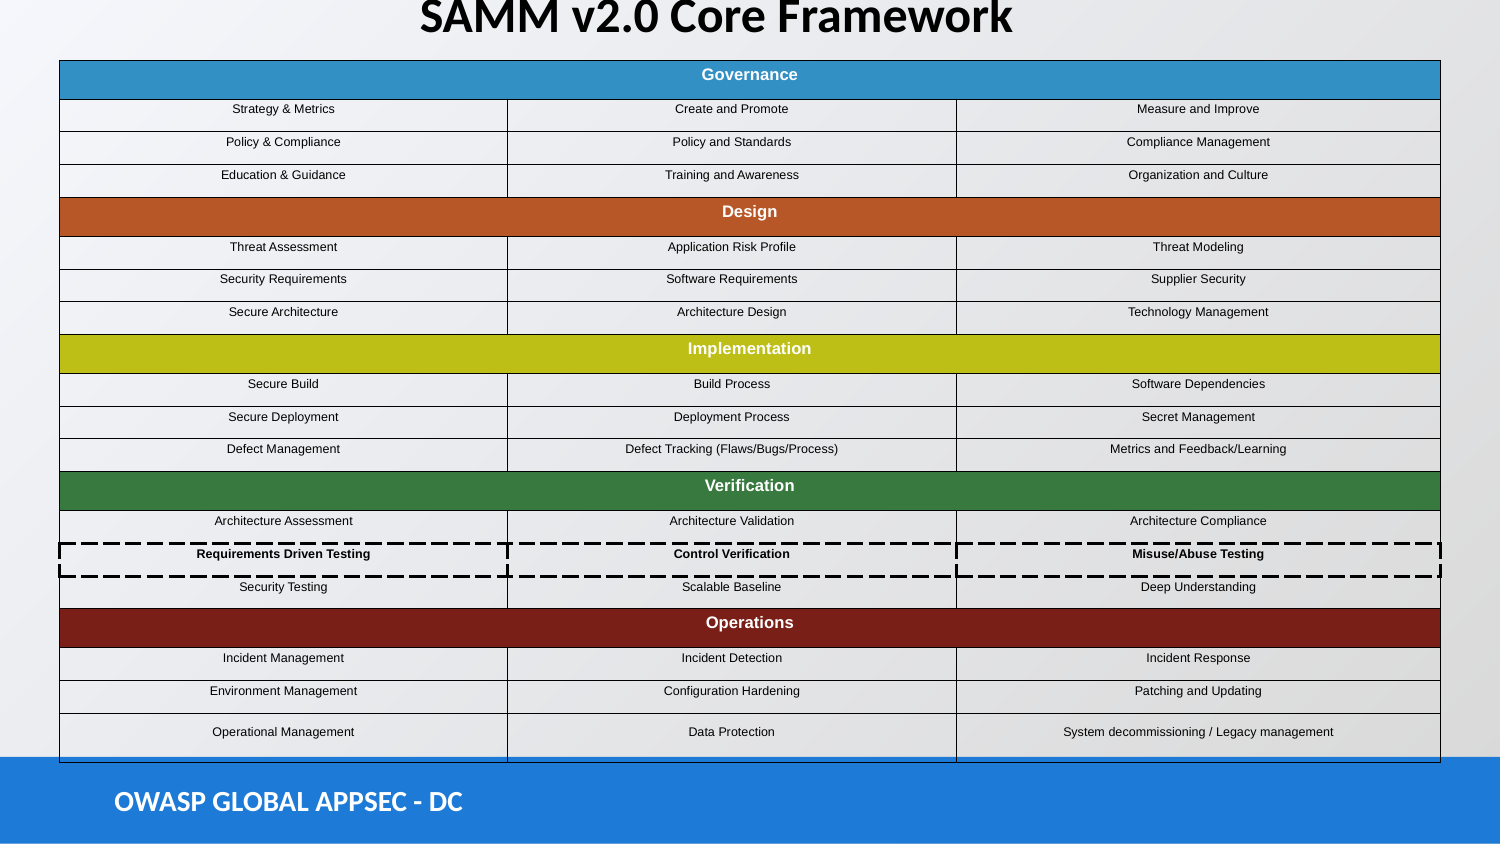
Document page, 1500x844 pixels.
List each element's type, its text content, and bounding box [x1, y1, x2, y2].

table_cell Technology Management [957, 302, 1440, 334]
table_cell System decommissioning / Legacy management [957, 714, 1440, 762]
table_cell Supplier Security [957, 270, 1440, 301]
table_cell Architecture Assessment [60, 511, 507, 543]
table_cell Software Dependencies [957, 374, 1440, 406]
table_cell Incident Detection [508, 648, 956, 680]
table_cell Architecture Validation [508, 511, 956, 543]
table_header Governance [60, 61, 1440, 99]
table_cell Policy & Compliance [60, 132, 507, 164]
table_cell Incident Management [60, 648, 507, 680]
table_cell Deployment Process [508, 407, 956, 438]
table_cell Organization and Culture [957, 165, 1440, 197]
table_cell Secure Architecture [60, 302, 507, 334]
table_cell Requirements Driven Testing [60, 543, 507, 576]
table_cell Architecture Compliance [957, 511, 1440, 543]
table_cell Secure Build [60, 374, 507, 406]
table_cell Metrics and Feedback/Learning [957, 439, 1440, 471]
table_cell Architecture Design [508, 302, 956, 334]
table_cell Threat Assessment [60, 237, 507, 269]
table_cell Software Requirements [508, 270, 956, 301]
table_cell Defect Tracking (Flaws/Bugs/Process) [508, 439, 956, 471]
table_cell Secret Management [957, 407, 1440, 438]
table_cell Security Requirements [60, 270, 507, 301]
table_cell Compliance Management [957, 132, 1440, 164]
table_cell Secure Deployment [60, 407, 507, 438]
table_cell Build Process [508, 374, 956, 406]
table_cell Education & Guidance [60, 165, 507, 197]
table_cell Defect Management [60, 439, 507, 471]
title SAMM v2.0 Core Framework [69, 0, 1364, 48]
table_cell Control Verification [507, 543, 956, 576]
table_cell Policy and Standards [508, 132, 956, 164]
table_cell Operational Management [60, 714, 507, 762]
table_cell Implementation [60, 335, 1440, 373]
table_cell Strategy & Metrics [60, 100, 507, 131]
table_cell Patching and Updating [957, 681, 1440, 713]
table_cell Scalable Baseline [508, 576, 956, 608]
table_cell Training and Awareness [508, 165, 956, 197]
table_cell Security Testing [60, 576, 507, 608]
table_cell Incident Response [957, 648, 1440, 680]
table_cell Environment Management [60, 681, 507, 713]
table_cell Application Risk Profile [508, 237, 956, 269]
table_cell Configuration Hardening [508, 681, 956, 713]
table_cell Measure and Improve [957, 100, 1440, 131]
table_cell Operations [60, 609, 1440, 647]
table_cell Deep Understanding [957, 576, 1440, 608]
table_cell Threat Modeling [957, 237, 1440, 269]
table_cell Verification [60, 472, 1440, 510]
table_cell Design [60, 198, 1440, 236]
table_cell Create and Promote [508, 100, 956, 131]
table_cell Misuse/Abuse Testing [956, 543, 1440, 576]
table_cell Data Protection [508, 714, 956, 762]
